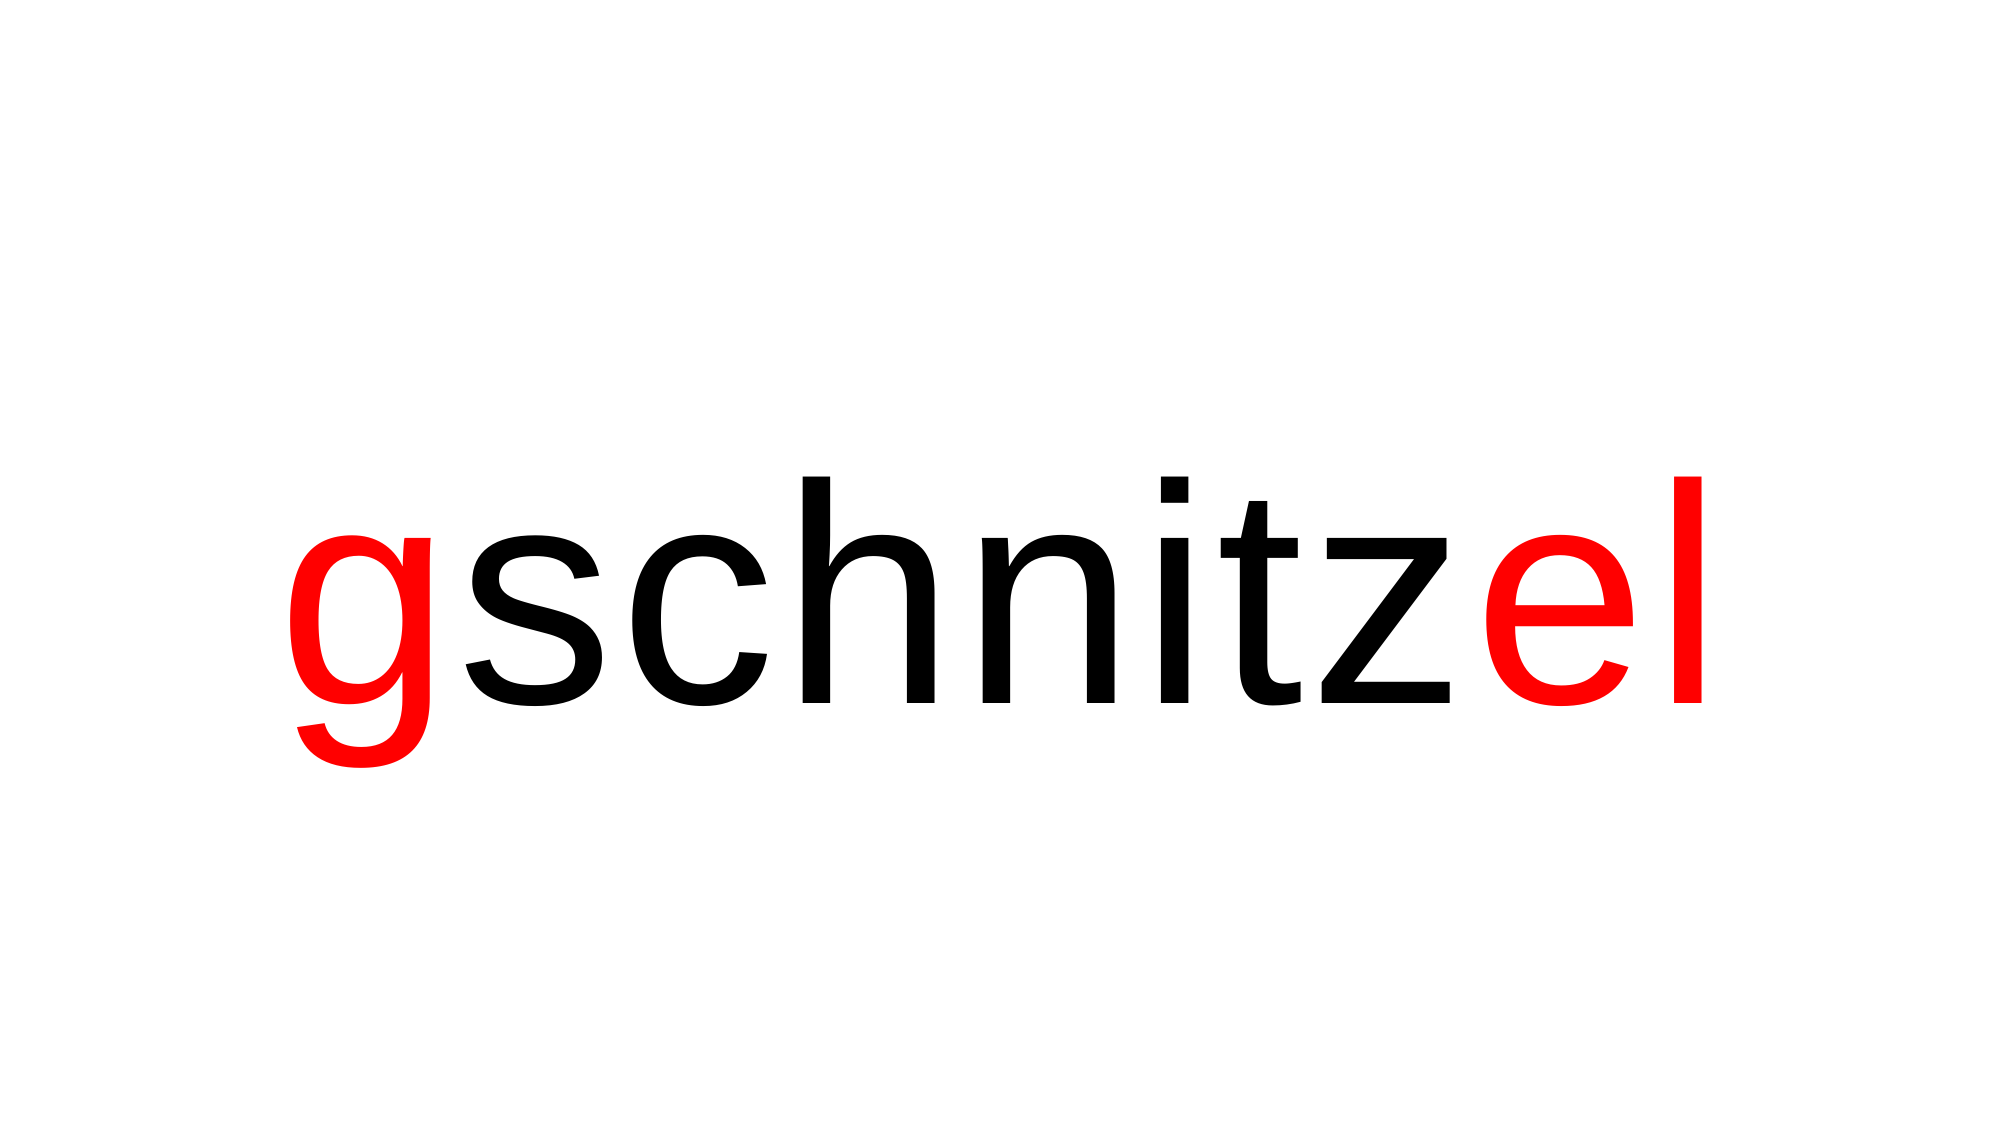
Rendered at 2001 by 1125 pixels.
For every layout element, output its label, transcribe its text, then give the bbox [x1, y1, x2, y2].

title gschnitzel [0, 174, 2000, 779]
